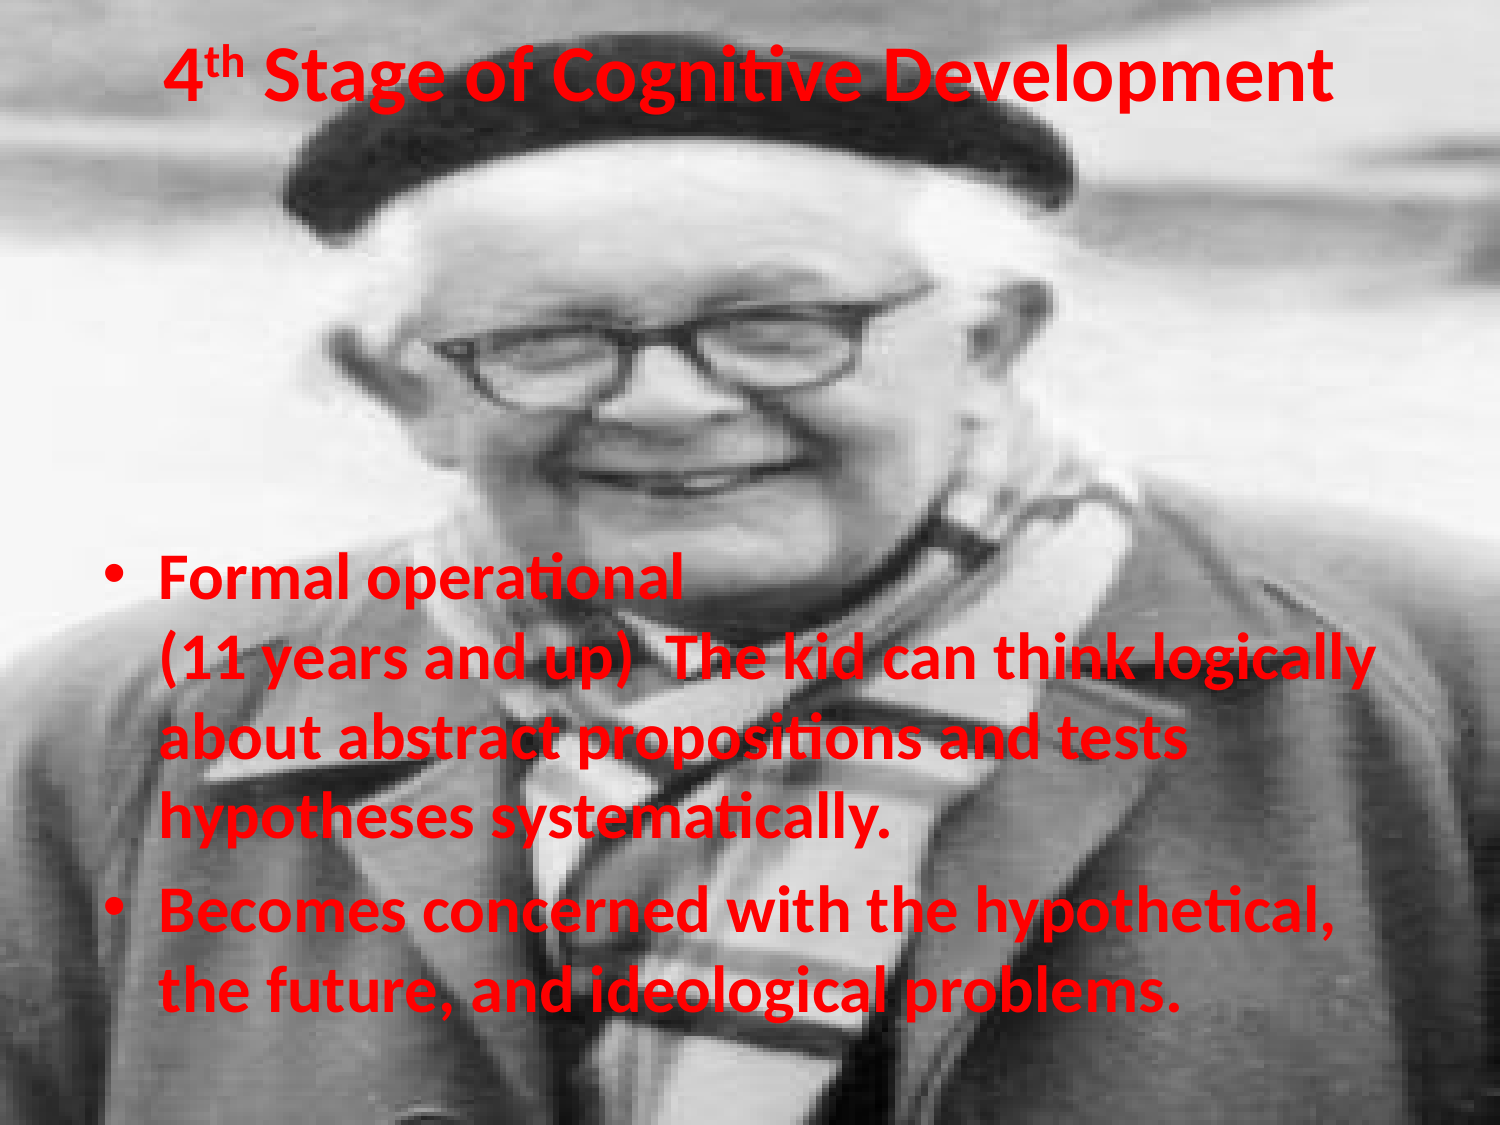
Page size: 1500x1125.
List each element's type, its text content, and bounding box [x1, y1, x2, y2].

picture [0, 0, 1500, 1125]
list Formal operational (11 years and up) The kid can think logically about abstract propositions and tests hypotheses systematically. Becomes concerned with the hypothetical, the future, and ideological problems. [87, 525, 1438, 1125]
title 4th Stage of Cognitive Development [75, 0, 1425, 163]
